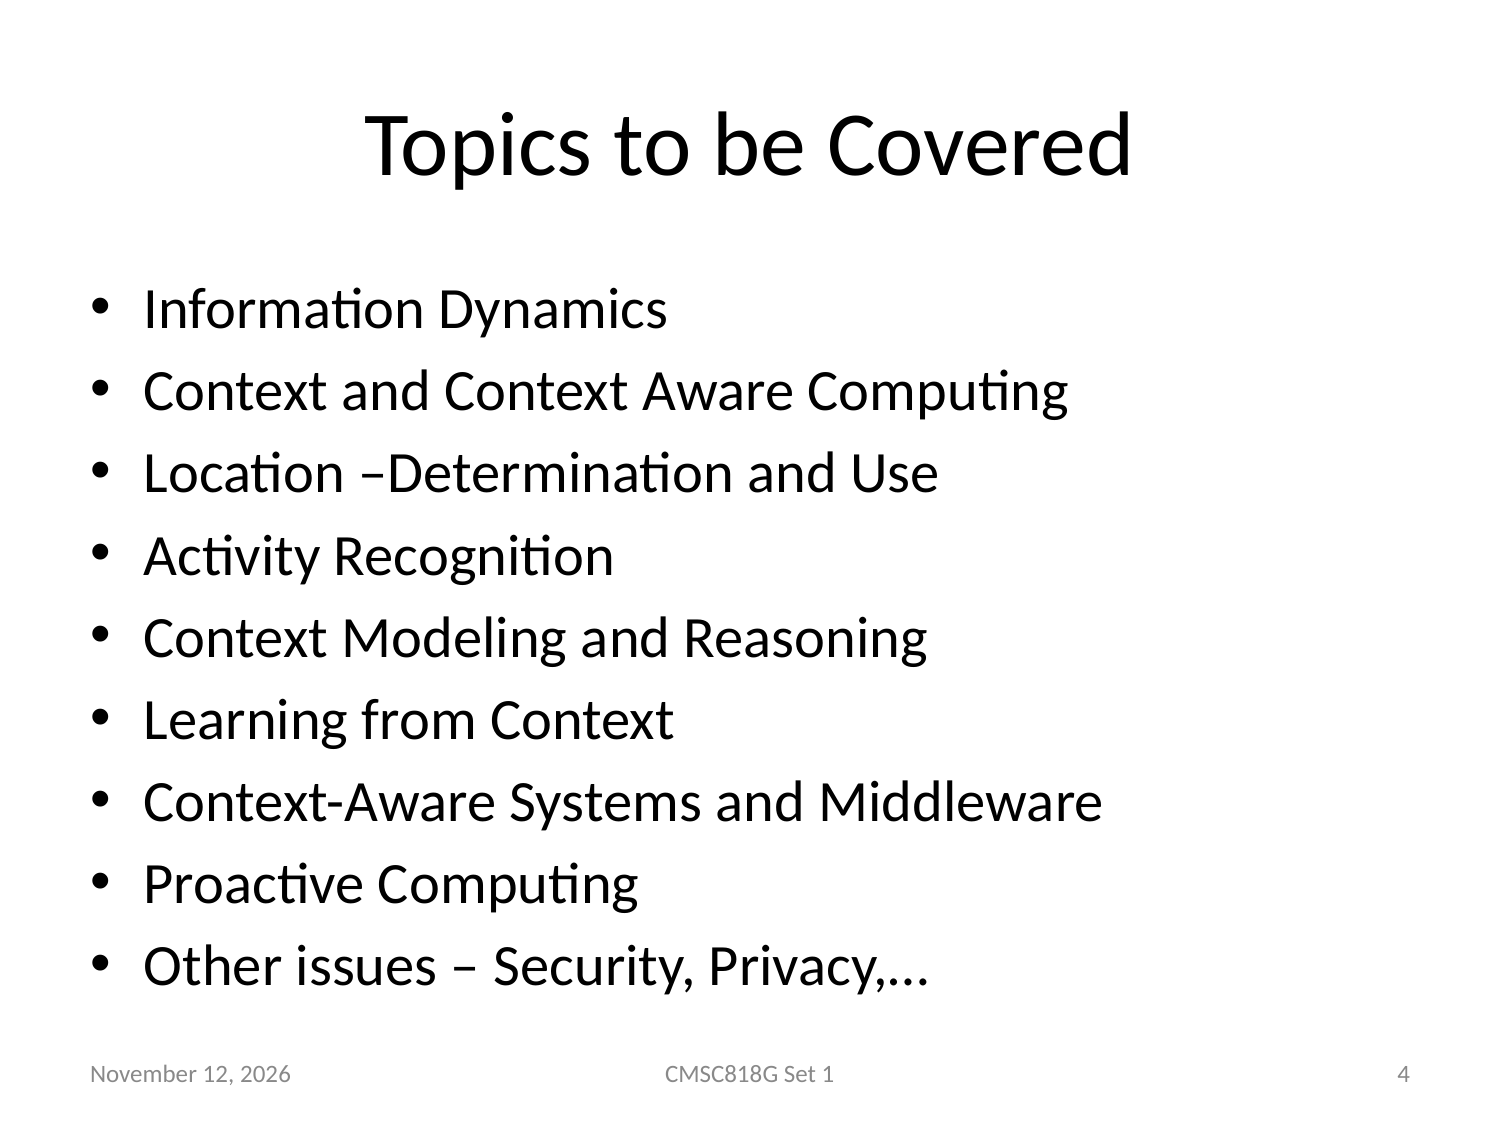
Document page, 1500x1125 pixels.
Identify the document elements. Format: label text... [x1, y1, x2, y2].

title Topics to be Covered [75, 45, 1425, 233]
slide_number 4 [1074, 1042, 1425, 1103]
list Information Dynamics Context and Context Aware Computing Location –Determination and Use Activity Recognition Context Modeling and Reasoning Learning from Context Context-Aware Systems and Middleware Proactive Computing Other issues – Security, Privacy,… [75, 262, 1425, 1005]
footer CMSC818G Set 1 [512, 1042, 988, 1103]
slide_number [75, 1042, 425, 1103]
